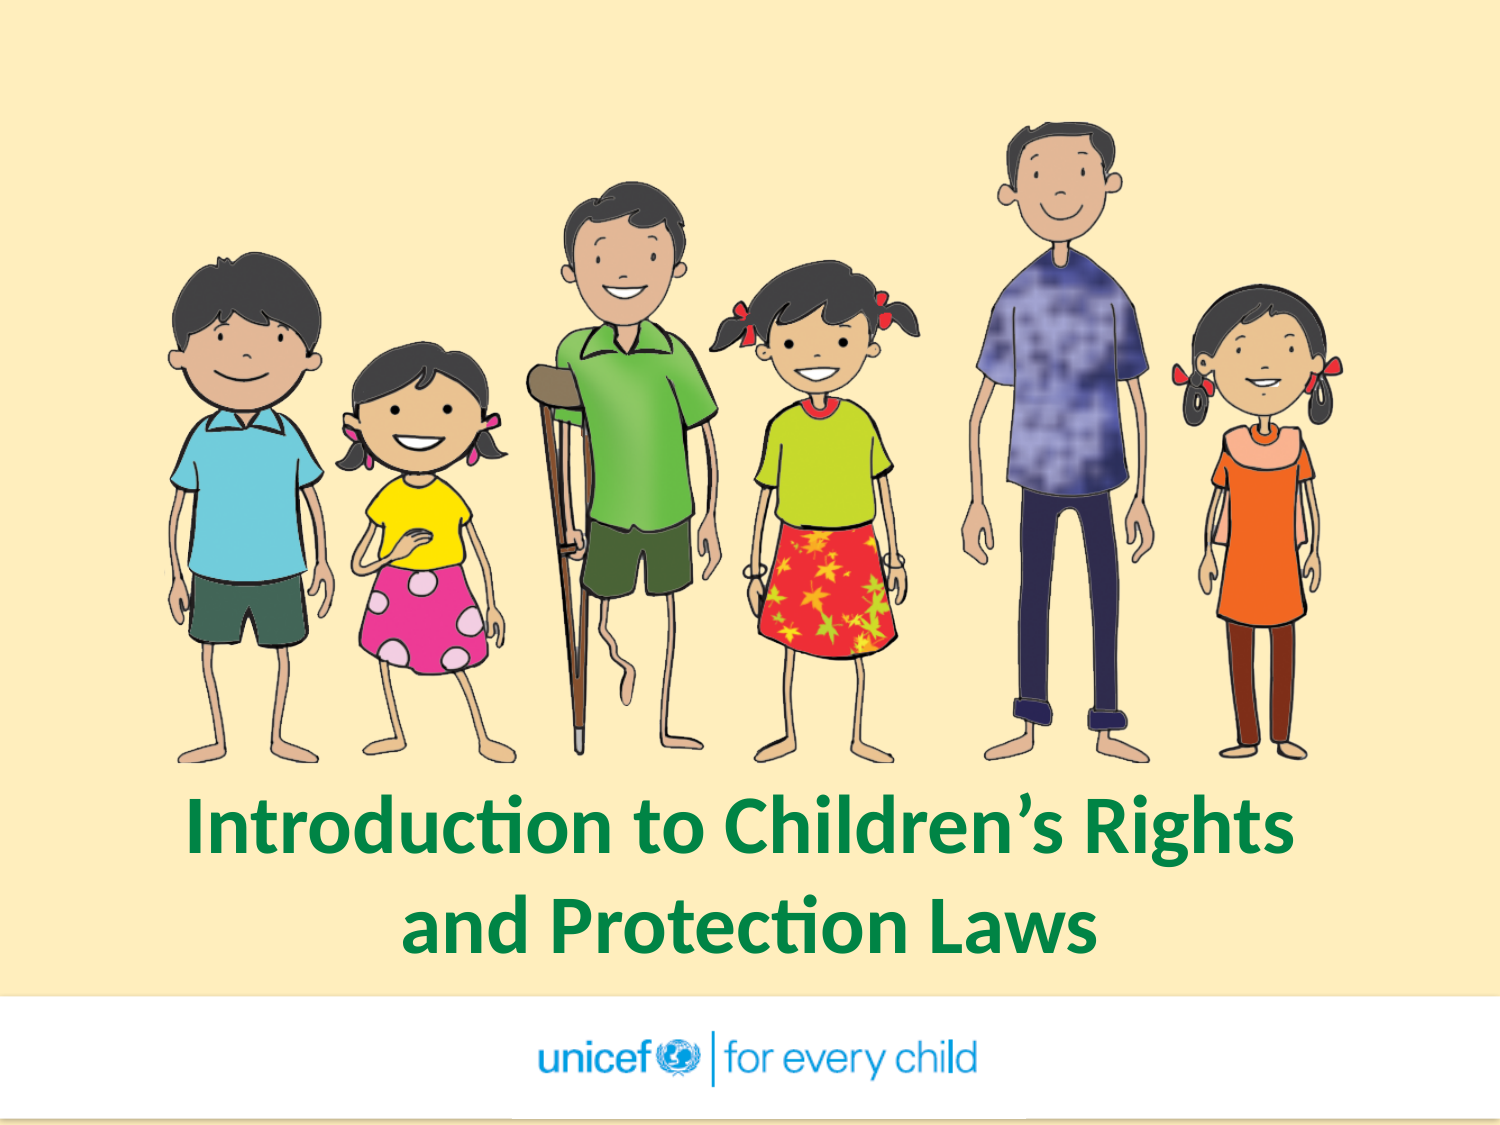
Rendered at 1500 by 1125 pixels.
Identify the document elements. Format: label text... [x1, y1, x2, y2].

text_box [0, 996, 1500, 1119]
picture [128, 88, 1372, 778]
subtitle Introduction to Children’s Rights and Protection Laws [0, 763, 1500, 967]
picture [1359, 992, 1455, 996]
